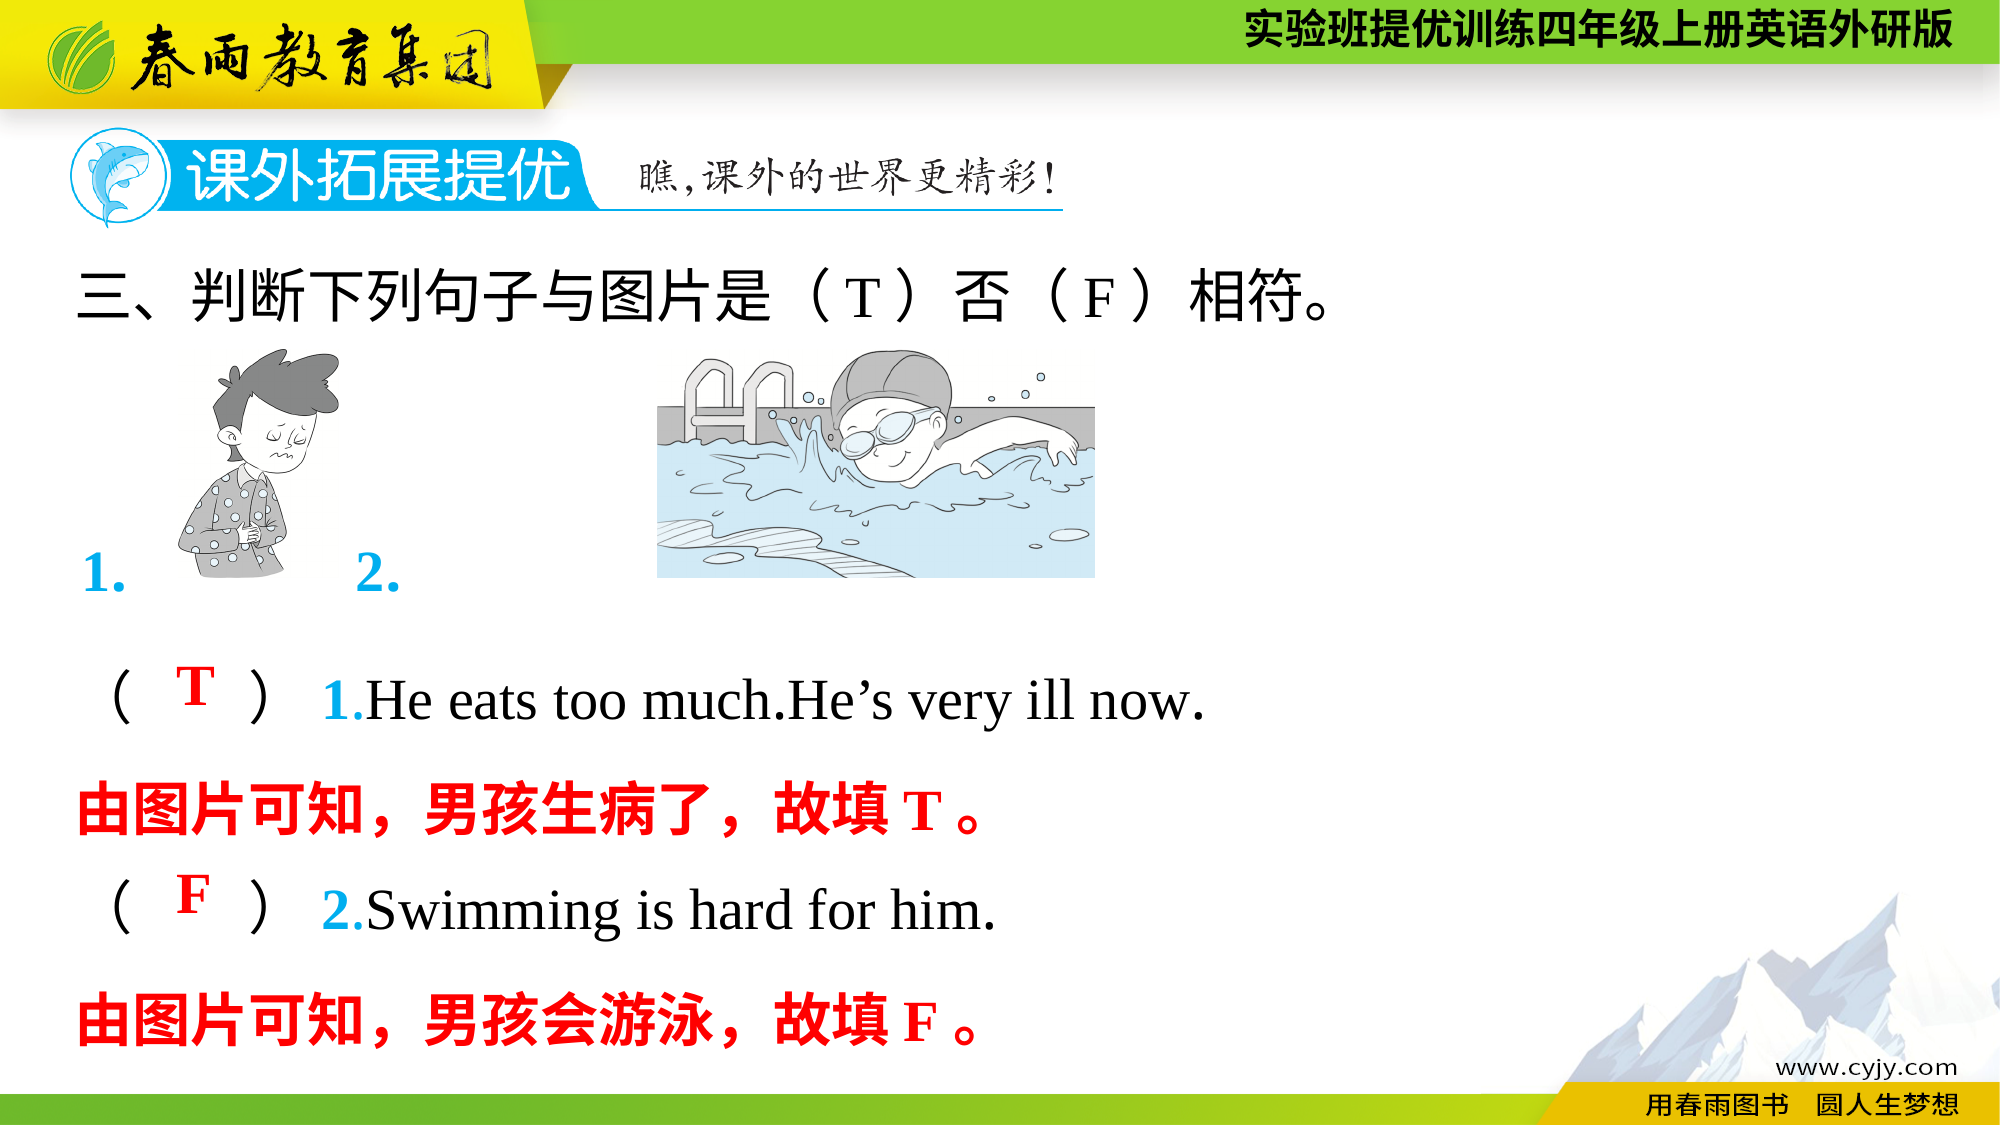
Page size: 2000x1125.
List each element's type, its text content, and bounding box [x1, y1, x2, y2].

text_box 由图片可知，男孩会游泳，故填F。 [59, 940, 1944, 1061]
text_box （ ）1.He eats too much.He’s very ill now. （ ）2.Swimming is hard for him. [59, 619, 1944, 729]
picture [0, 0, 2000, 1125]
text_box 1. 2. [66, 490, 1067, 610]
text_box T [161, 639, 244, 725]
list 三、判断下列句子与图片是（T）否（F）相符。 [59, 216, 1944, 325]
text_box 由图片可知，男孩生病了，故填T。 [59, 729, 1944, 850]
text_box （ ）1.He eats too much.He’s very ill now. （ ）2.Swimming is hard for him. [59, 850, 1944, 940]
text_box F [161, 850, 227, 933]
